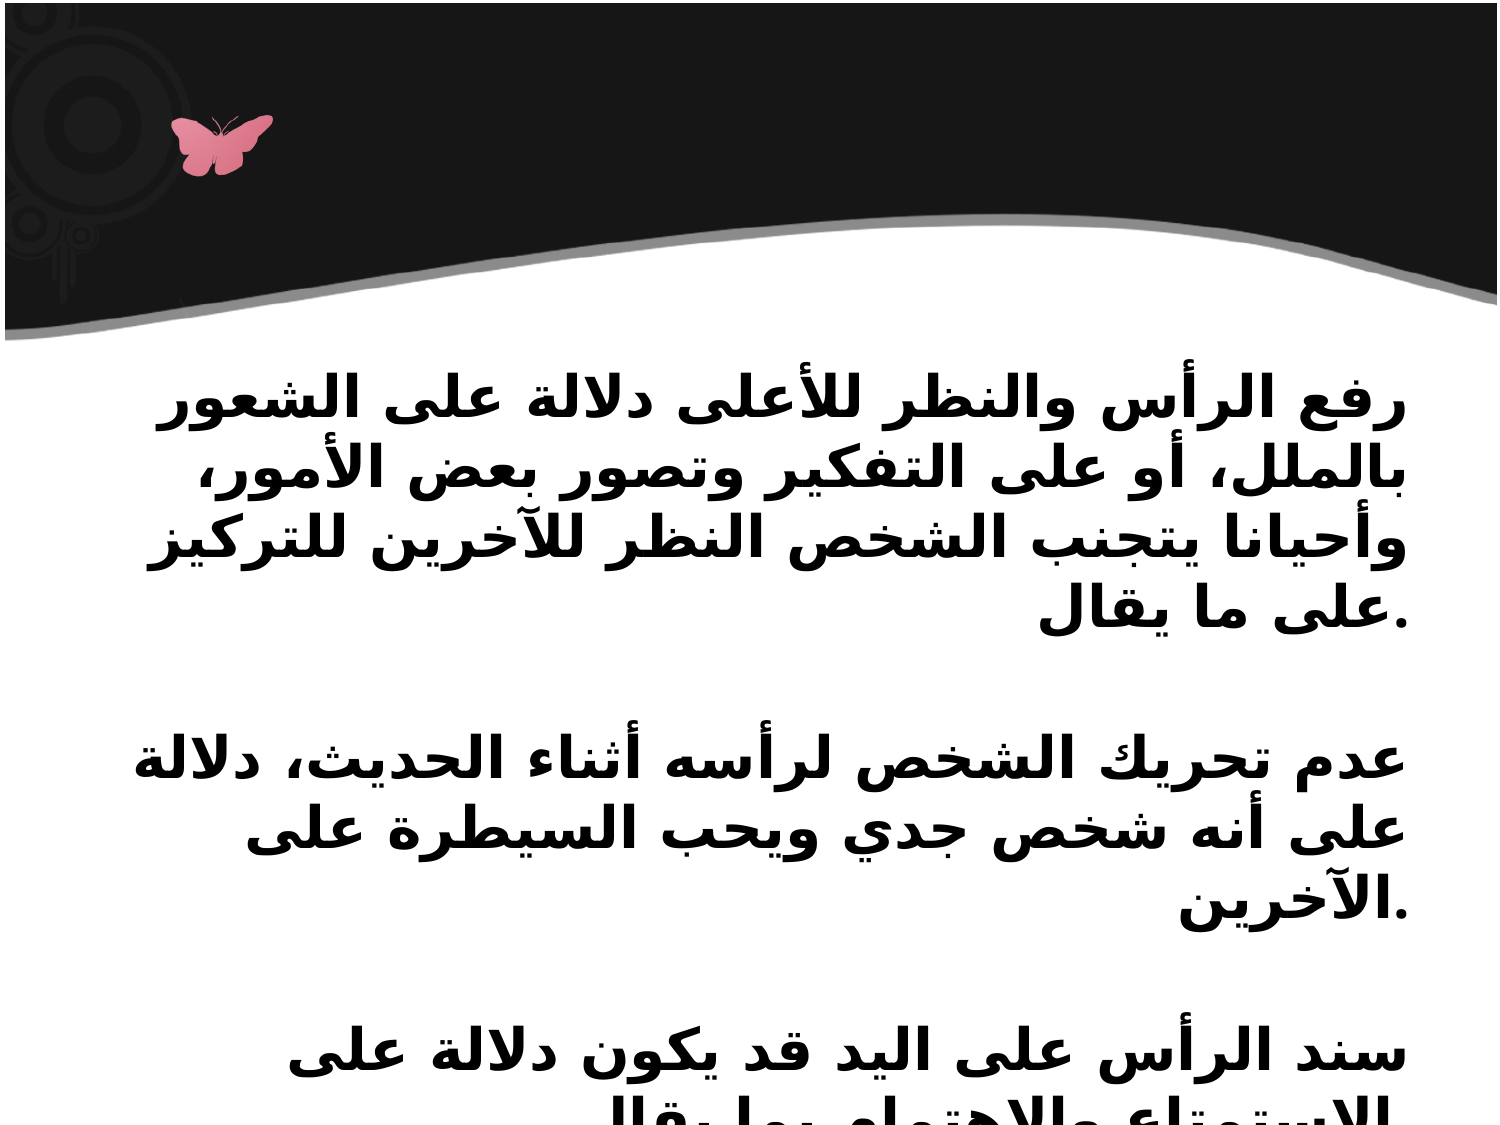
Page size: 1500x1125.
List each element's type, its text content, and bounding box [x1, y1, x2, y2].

list رفع الرأس والنظر للأعلى دلالة على الشعور بالملل، أو على التفكير وتصور بعض الأمور، وأحيانا يتجنب الشخص النظر للآخرين للتركيز على ما يقال. عدم تحريك الشخص لرأسه أثناء الحديث، دلالة على أنه شخص جدي ويحب السيطرة على الآخرين. سند الرأس على اليد قد يكون دلالة على الاستمتاع والاهتمام بما يقال. [74, 351, 1426, 1067]
picture [0, 0, 1500, 1125]
